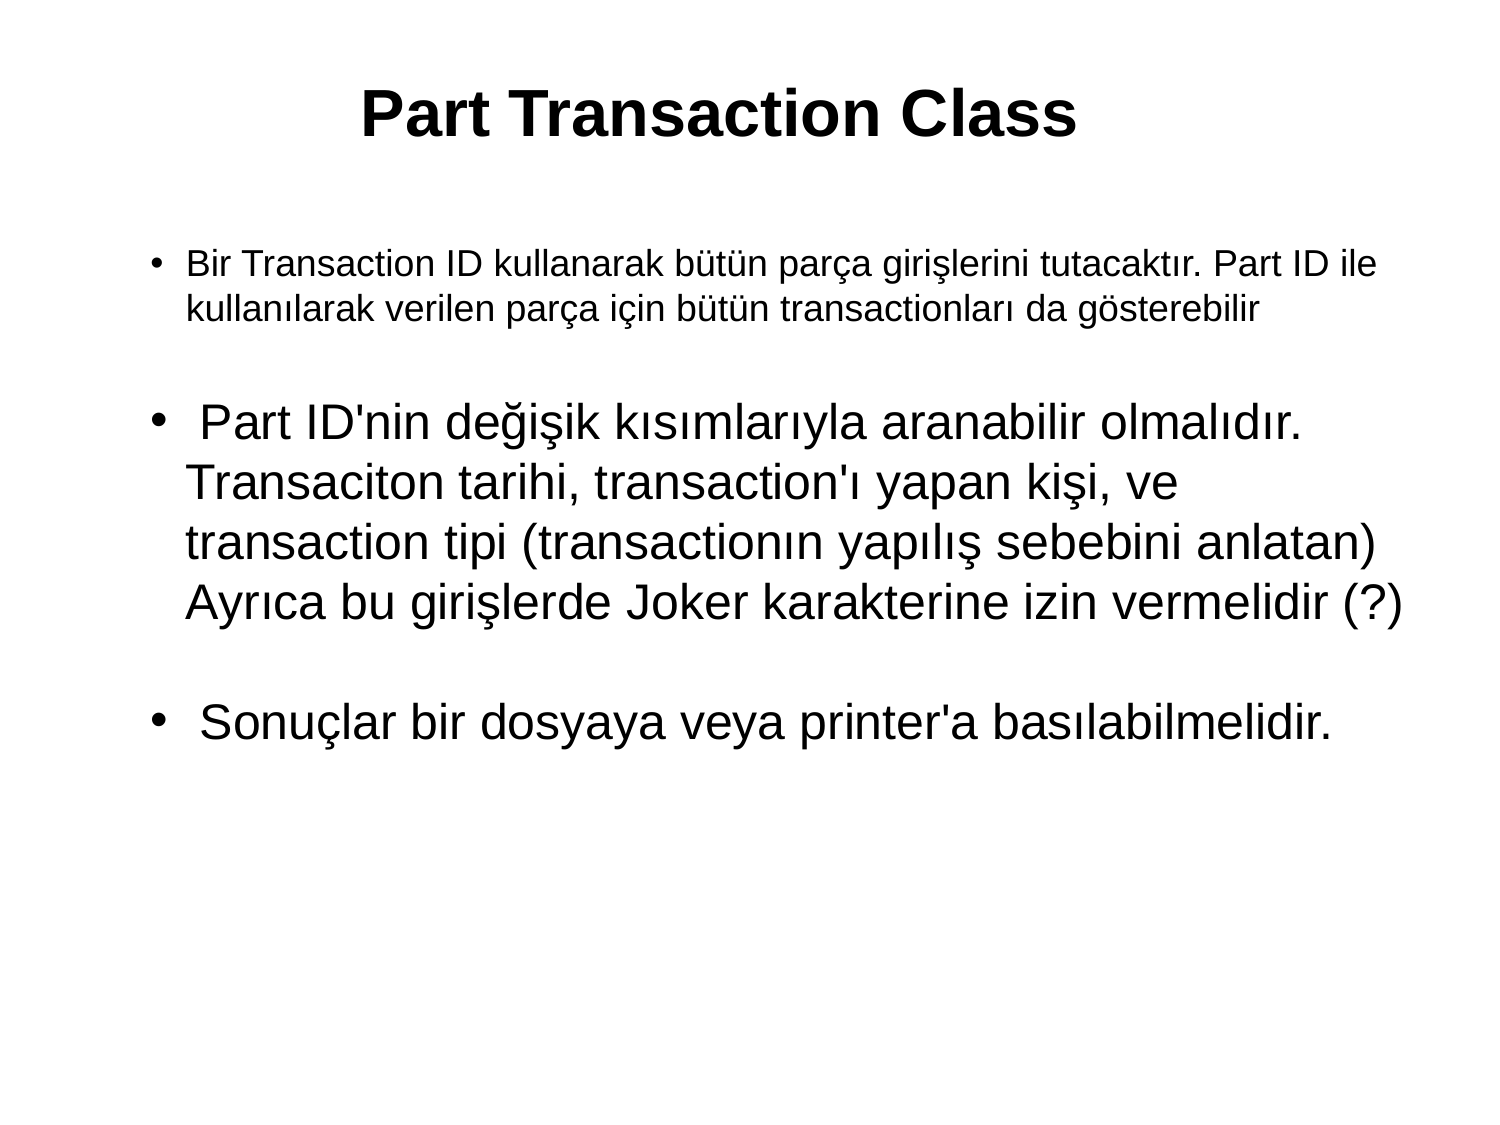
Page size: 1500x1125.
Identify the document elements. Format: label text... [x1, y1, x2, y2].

title [76, 0, 1428, 380]
text_box Part Transaction Class [345, 61, 1094, 317]
text_box Bir Transaction ID kullanarak bütün parça girişlerini tutacaktır. Part ID ile kullanılarak verilen parça için bütün transactionları da gösterebilir Part ID'nin değişik kısımlarıyla aranabilir olmalıdır. Transaciton tarihi, transaction'ı yapan kişi, ve transaction tipi (transactionın yapılış sebebini anlatan) Ayrıca bu girişlerde Joker karakterine izin vermelidir (?) Sonuçlar bir dosyaya veya printer'a basılabilmelidir. [135, 231, 1436, 818]
